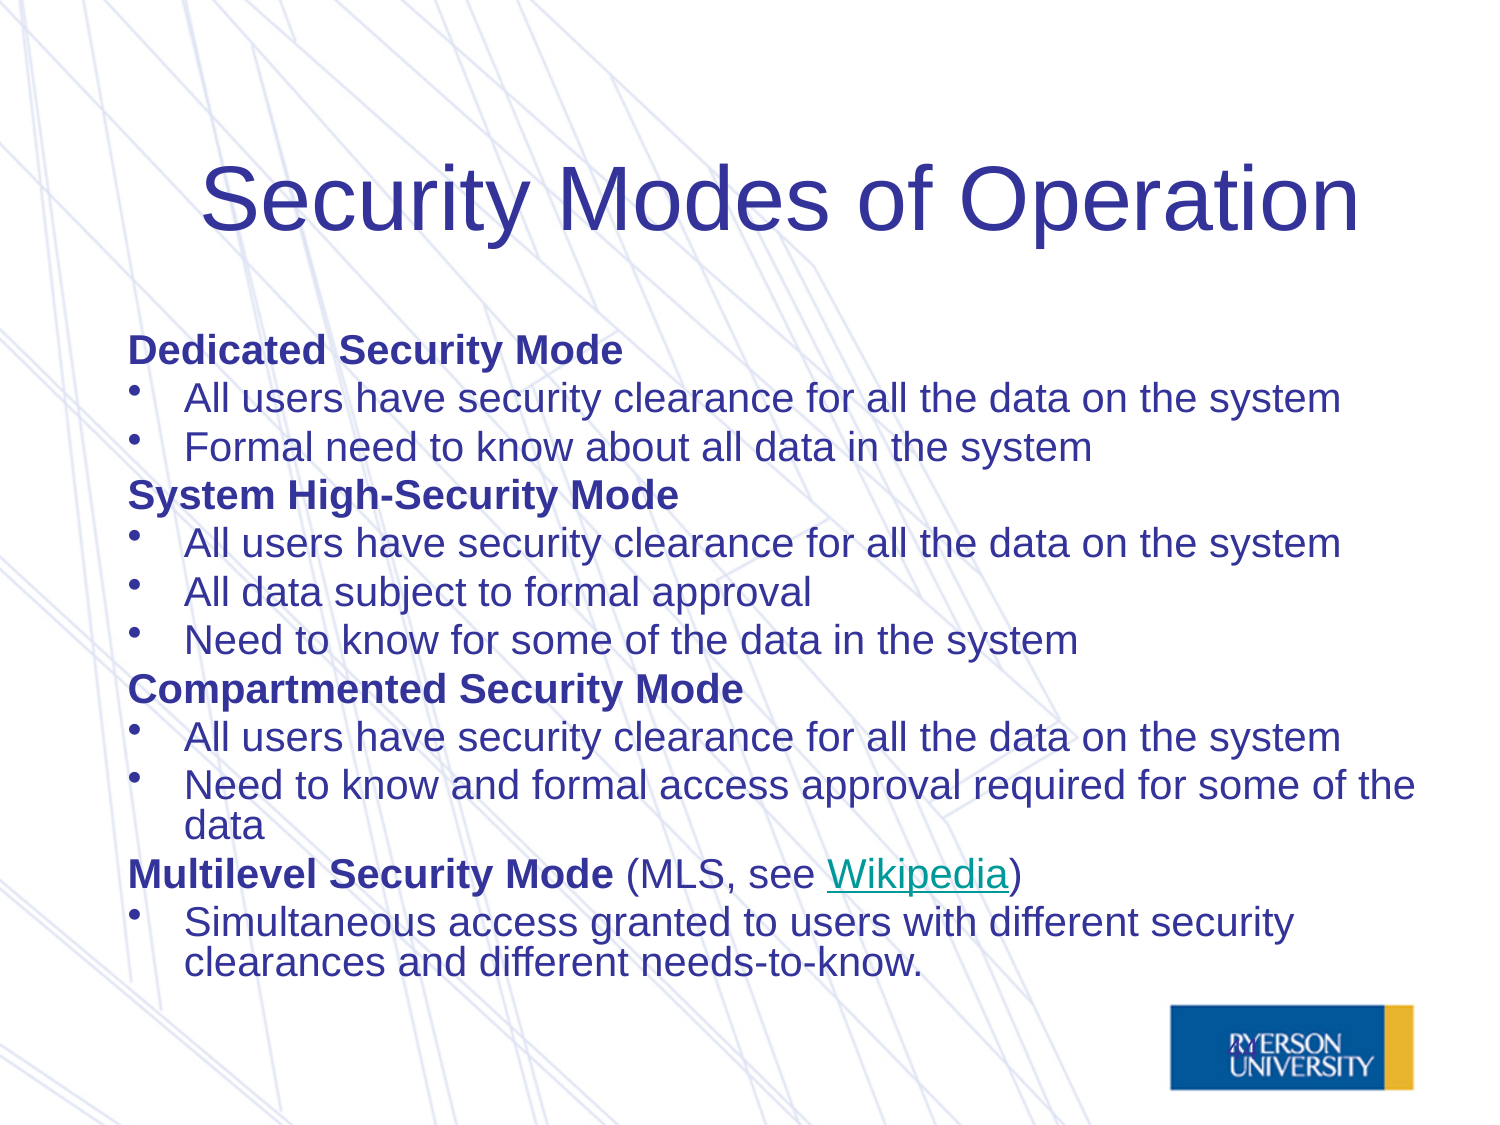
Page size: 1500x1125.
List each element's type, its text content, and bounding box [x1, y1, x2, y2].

list Dedicated Security Mode All users have security clearance for all the data on the system Formal need to know about all data in the system System High-Security Mode All users have security clearance for all the data on the system All data subject to formal approval Need to know for some of the data in the system Compartmented Security Mode All users have security clearance for all the data on the system Need to know and formal access approval required for some of the data Multilevel Security Mode (MLS, see Wikipedia) Simultaneous access granted to users with different security clearances and different needs-to-know. [112, 324, 1451, 1001]
slide_number 44 [1198, 1022, 1275, 1102]
picture [0, 0, 1500, 1125]
title Security Modes of Operation [112, 99, 1451, 288]
